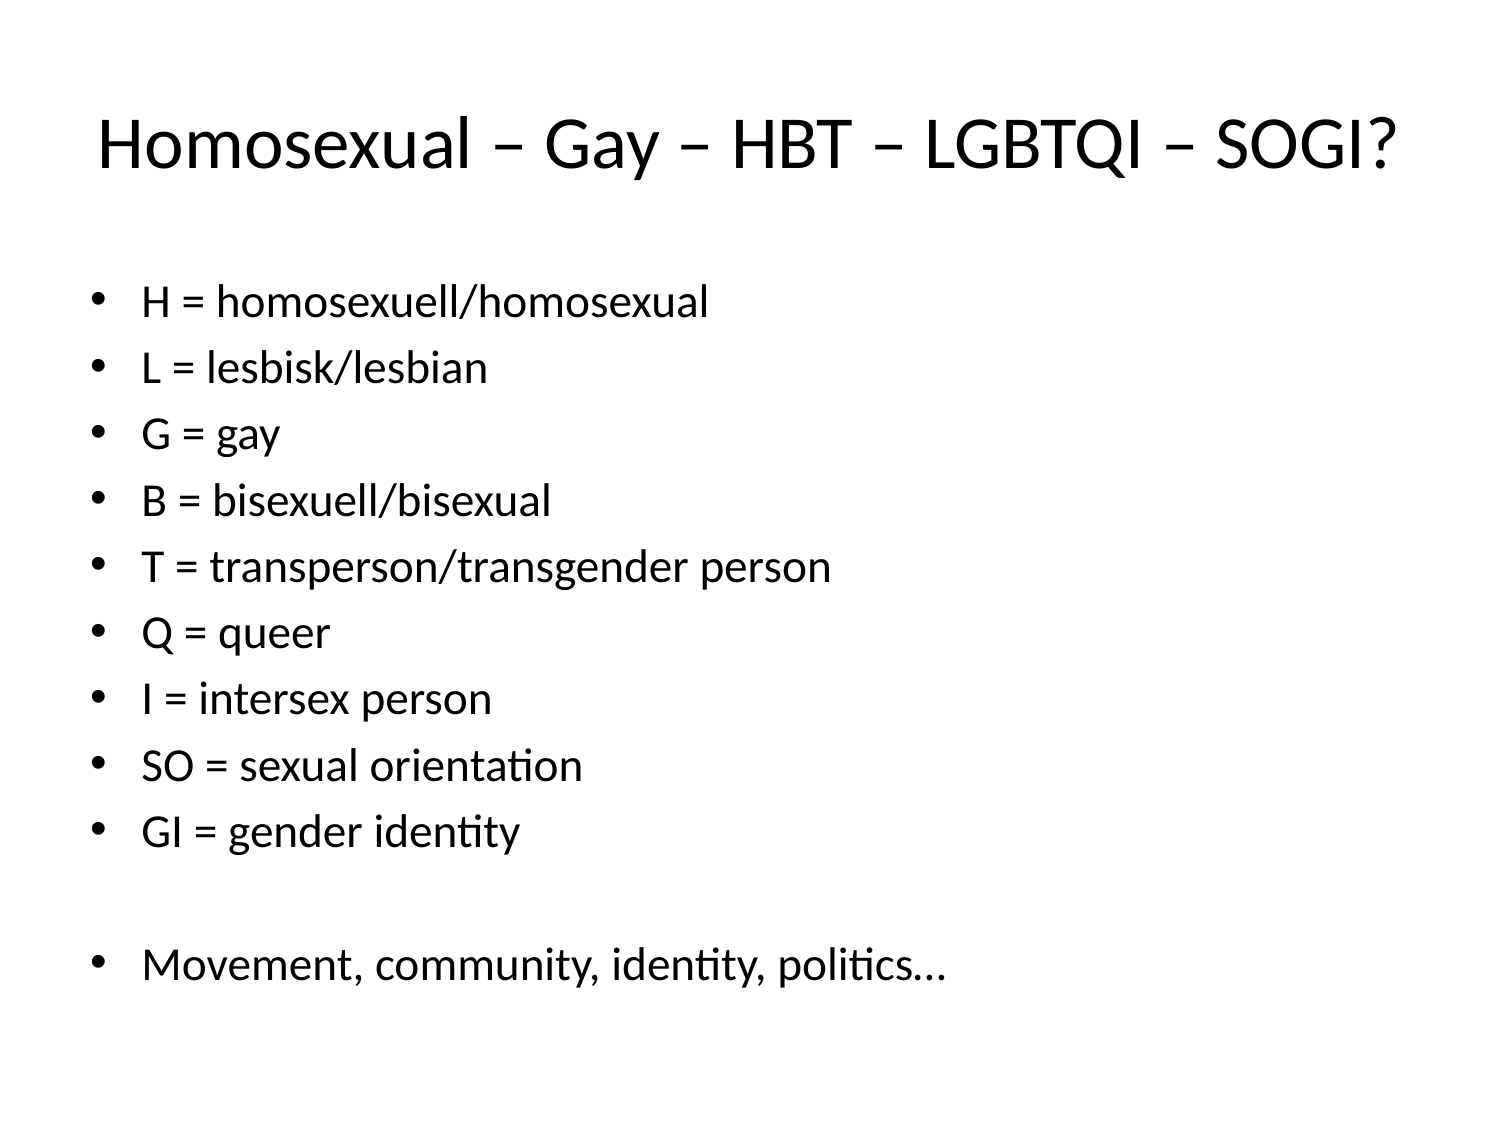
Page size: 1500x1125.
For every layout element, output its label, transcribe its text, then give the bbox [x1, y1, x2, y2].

list H = homosexuell/homosexual L = lesbisk/lesbian G = gay B = bisexuell/bisexual T = transperson/transgender person Q = queer I = intersex person SO = sexual orientation GI = gender identity Movement, community, identity, politics… [75, 262, 1425, 1005]
title Homosexual – Gay – HBT – LGBTQI – SOGI? [75, 45, 1425, 233]
